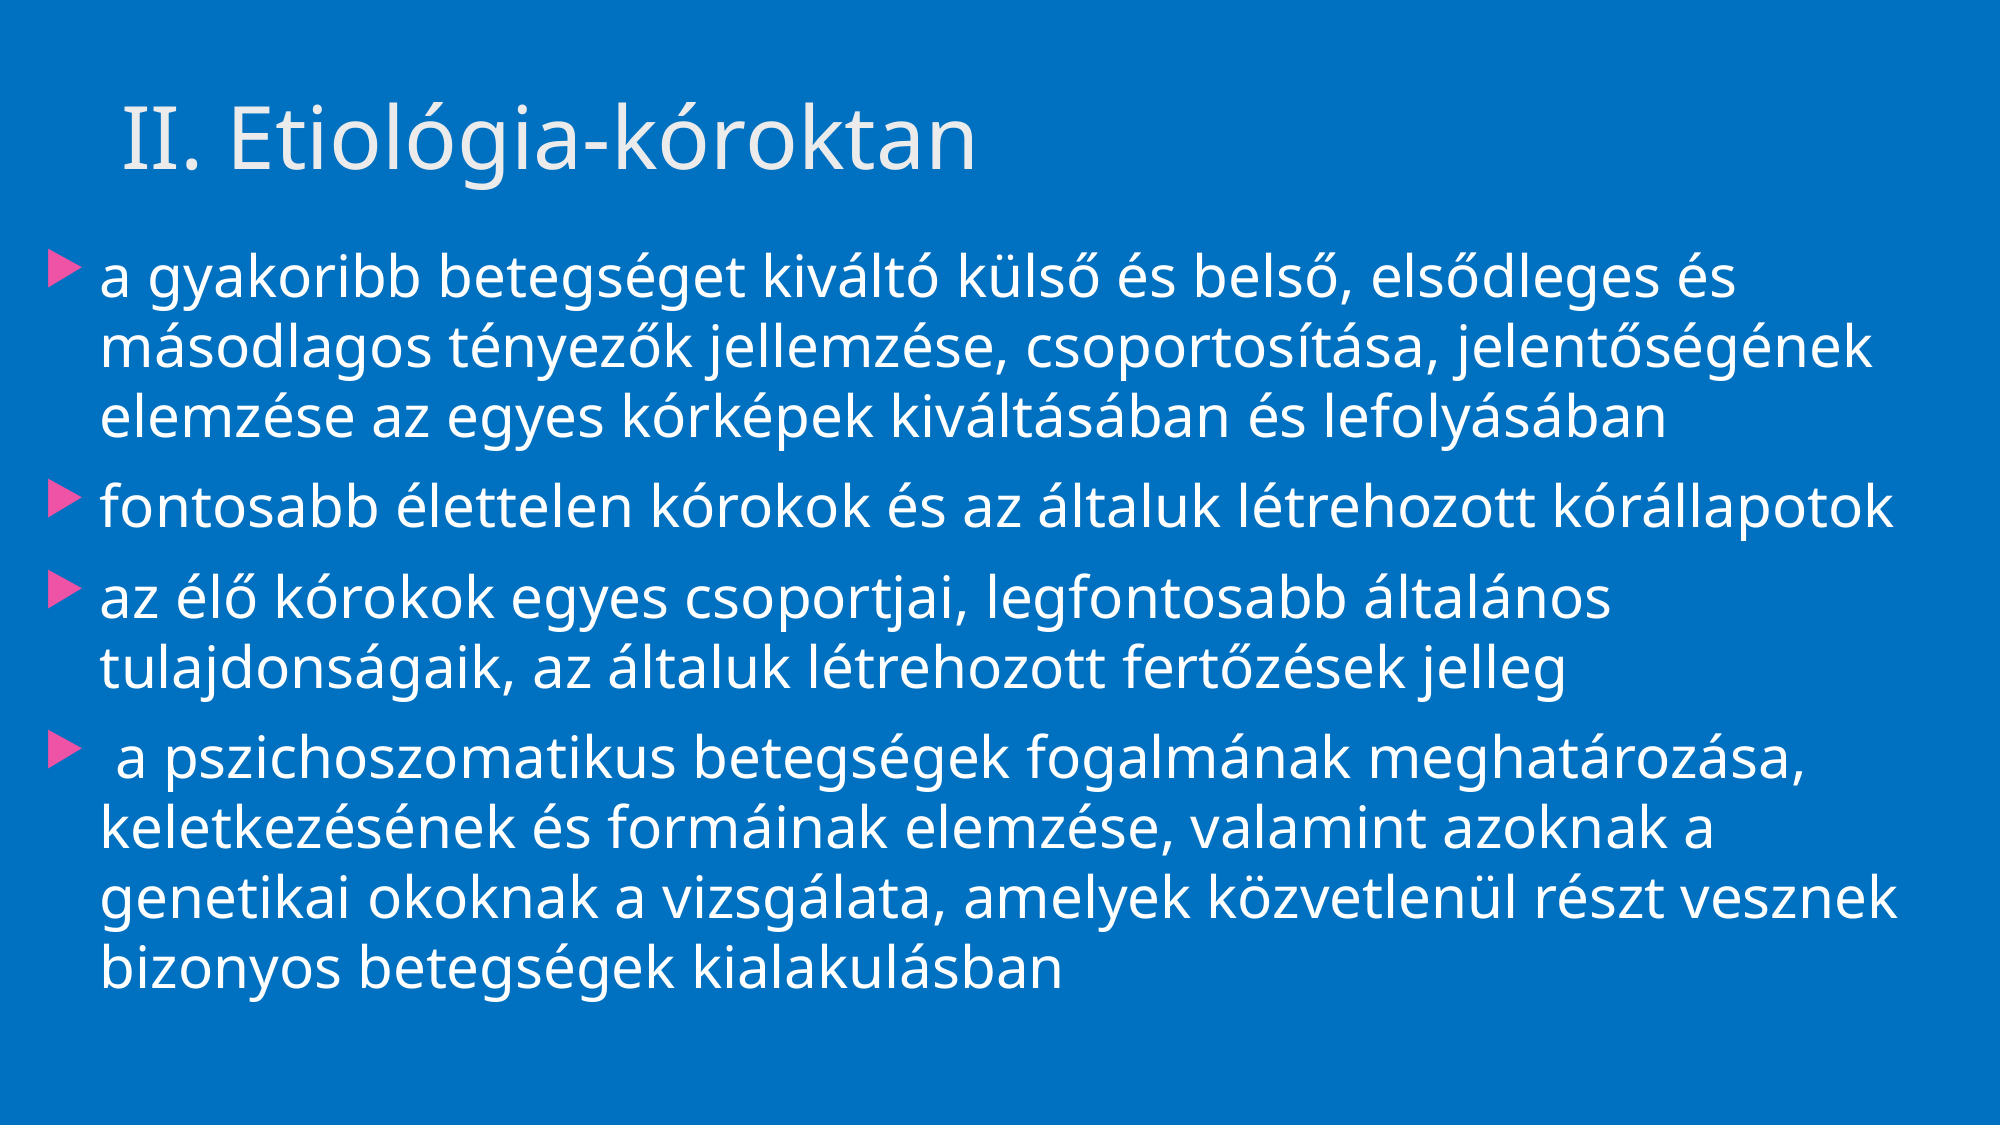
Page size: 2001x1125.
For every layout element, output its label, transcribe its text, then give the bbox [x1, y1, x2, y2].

list a gyakoribb betegséget kiváltó külső és belső, elsődleges és másodlagos té­nyezők jellemzése, csoportosítása, jelentőségének elemzése az egyes kórképek kiváltásában és lefolyásában fontosabb élettelen kórokok és az általuk létrehozott kórállapotok az élő kórokok egyes csoportjai, legfontosabb általános tulajdonságaik, az általuk létrehozott fertőzések jelleg a pszichoszomatikus betegségek fogalmának meghatározása, keletkezésének és formáinak elemzése, valamint azoknak a genetikai okoknak a vizsgálata, amelyek közvetlenül részt vesznek bizonyos betegségek kialakulásban [28, 231, 1964, 1125]
title II. Etiológia-kóroktan [106, 74, 1649, 231]
